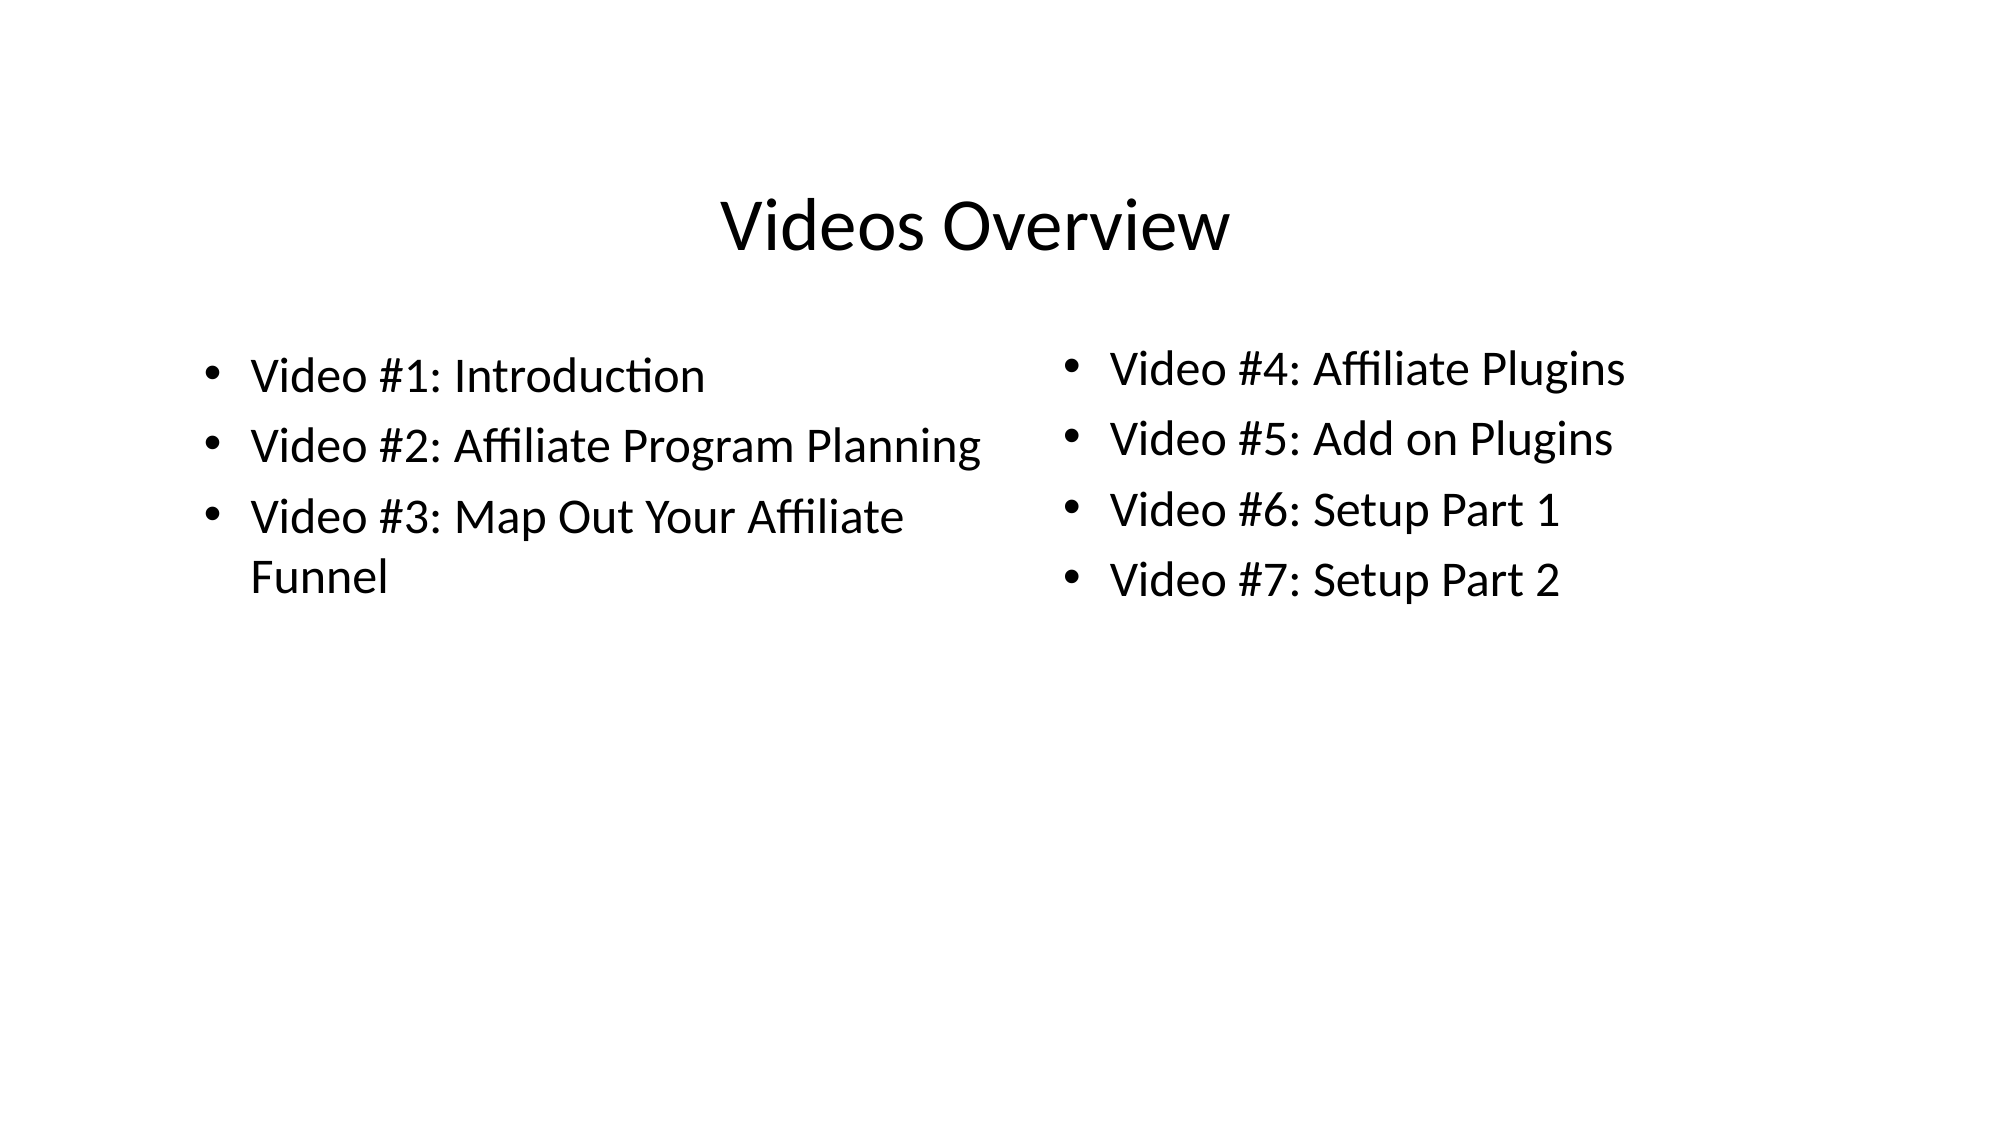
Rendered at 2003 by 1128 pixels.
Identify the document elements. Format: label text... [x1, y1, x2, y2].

text_box Videos Overview [713, 168, 1240, 274]
text_box Video #4: Affiliate Plugins Video #5: Add on Plugins Video #6: Setup Part 1 Video #7: Setup Part 2 [1016, 327, 1862, 877]
text_box Video #1: Introduction Video #2: Affiliate Program Planning Video #3: Map Out Your Affiliate Funnel [156, 334, 1003, 611]
